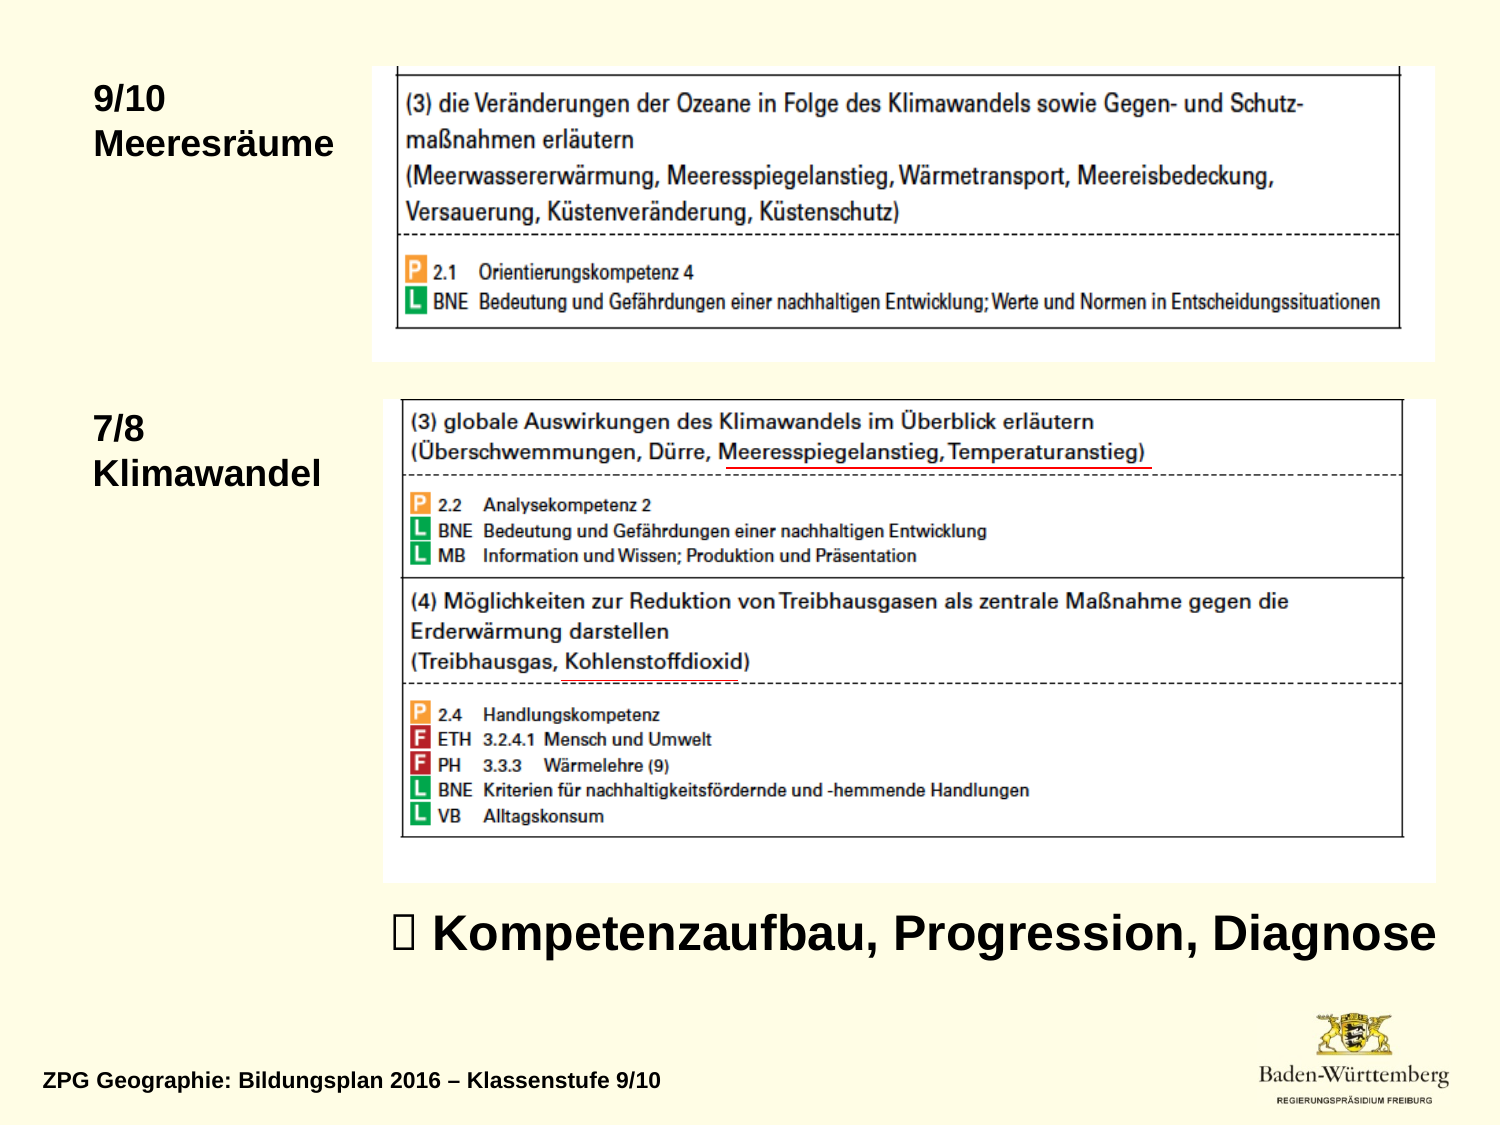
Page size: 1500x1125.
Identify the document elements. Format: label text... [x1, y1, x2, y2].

picture [371, 66, 1436, 362]
text_box 7/8 Klimawandel [78, 397, 337, 502]
text_box  Kompetenzaufbau, Progression, Diagnose [374, 893, 1454, 968]
picture [383, 399, 1436, 883]
text_box 9/10 Meeresräume [78, 66, 350, 172]
picture [1257, 1011, 1451, 1106]
